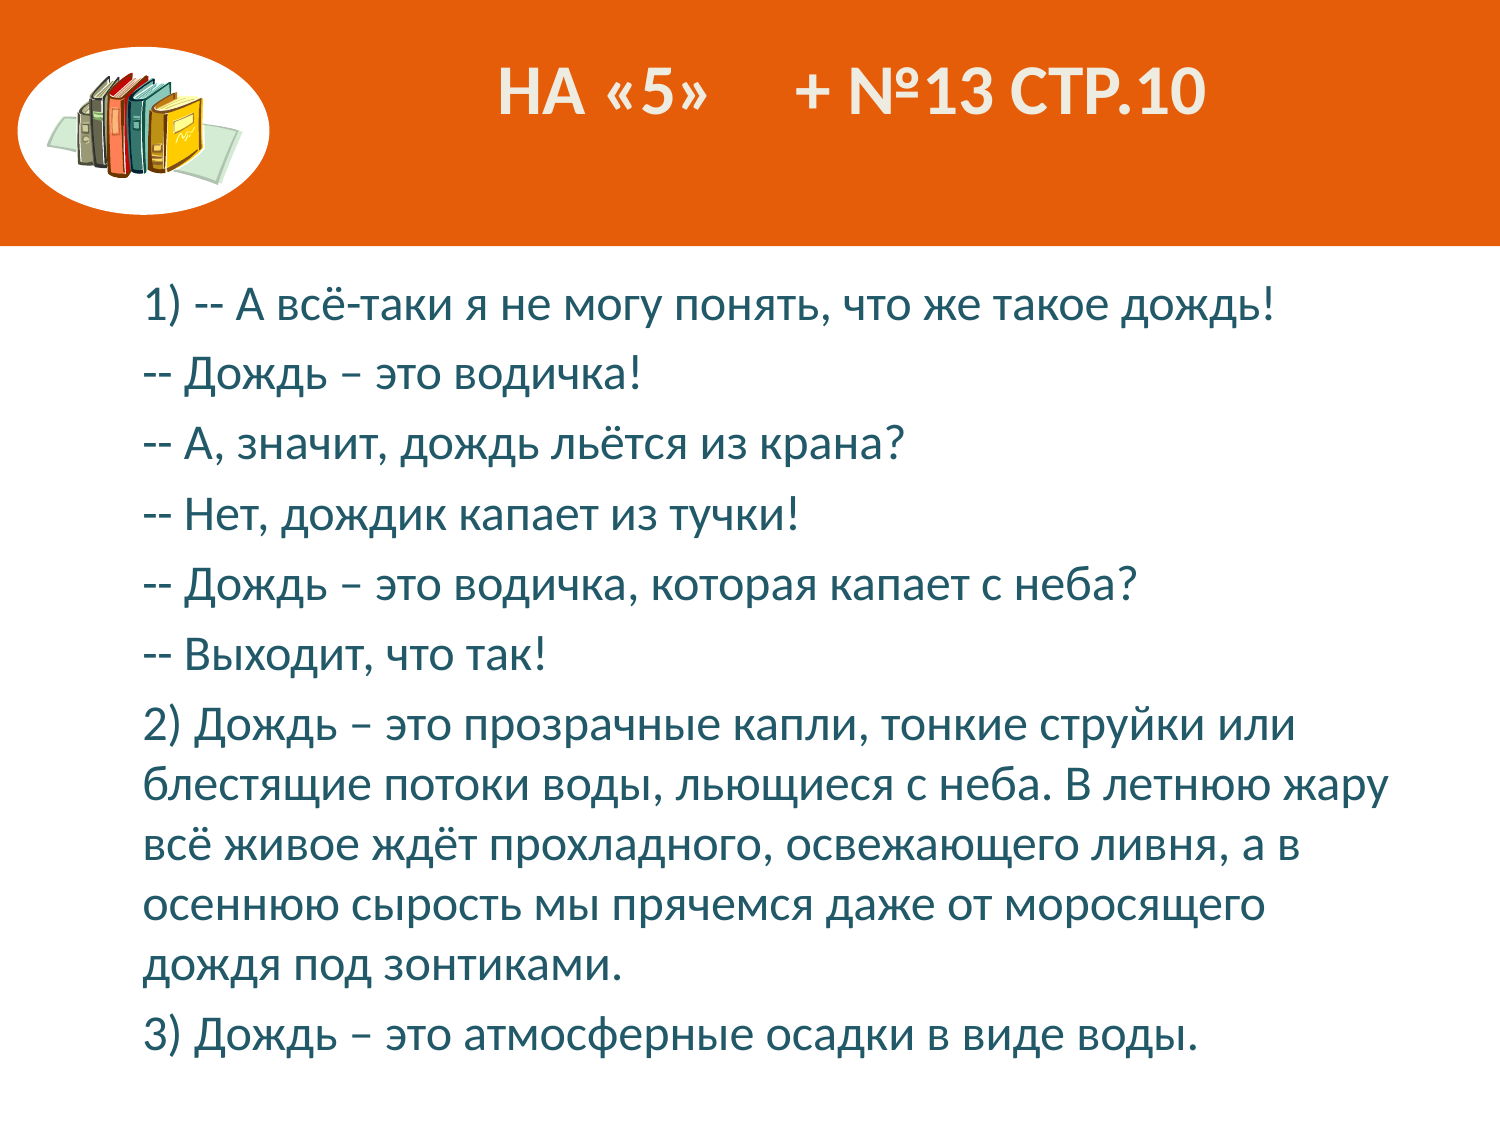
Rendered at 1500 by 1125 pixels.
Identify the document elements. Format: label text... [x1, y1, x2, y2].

title На «5» + №13 стр.10 [281, 35, 1425, 223]
list 1) -- А всё-таки я не могу понять, что же такое дождь! -- Дождь – это водичка! -- А, значит, дождь льётся из крана? -- Нет, дождик капает из тучки! -- Дождь – это водичка, которая капает с неба? -- Выходит, что так! 2) Дождь – это прозрачные капли, тонкие струйки или блестящие потоки воды, льющиеся с неба. В летнюю жару всё живое ждёт прохладного, освежающего ливня, а в осеннюю сырость мы прячемся даже от моросящего дождя под зонтиками. 3) Дождь – это атмосферные осадки в виде воды. [75, 262, 1425, 1079]
